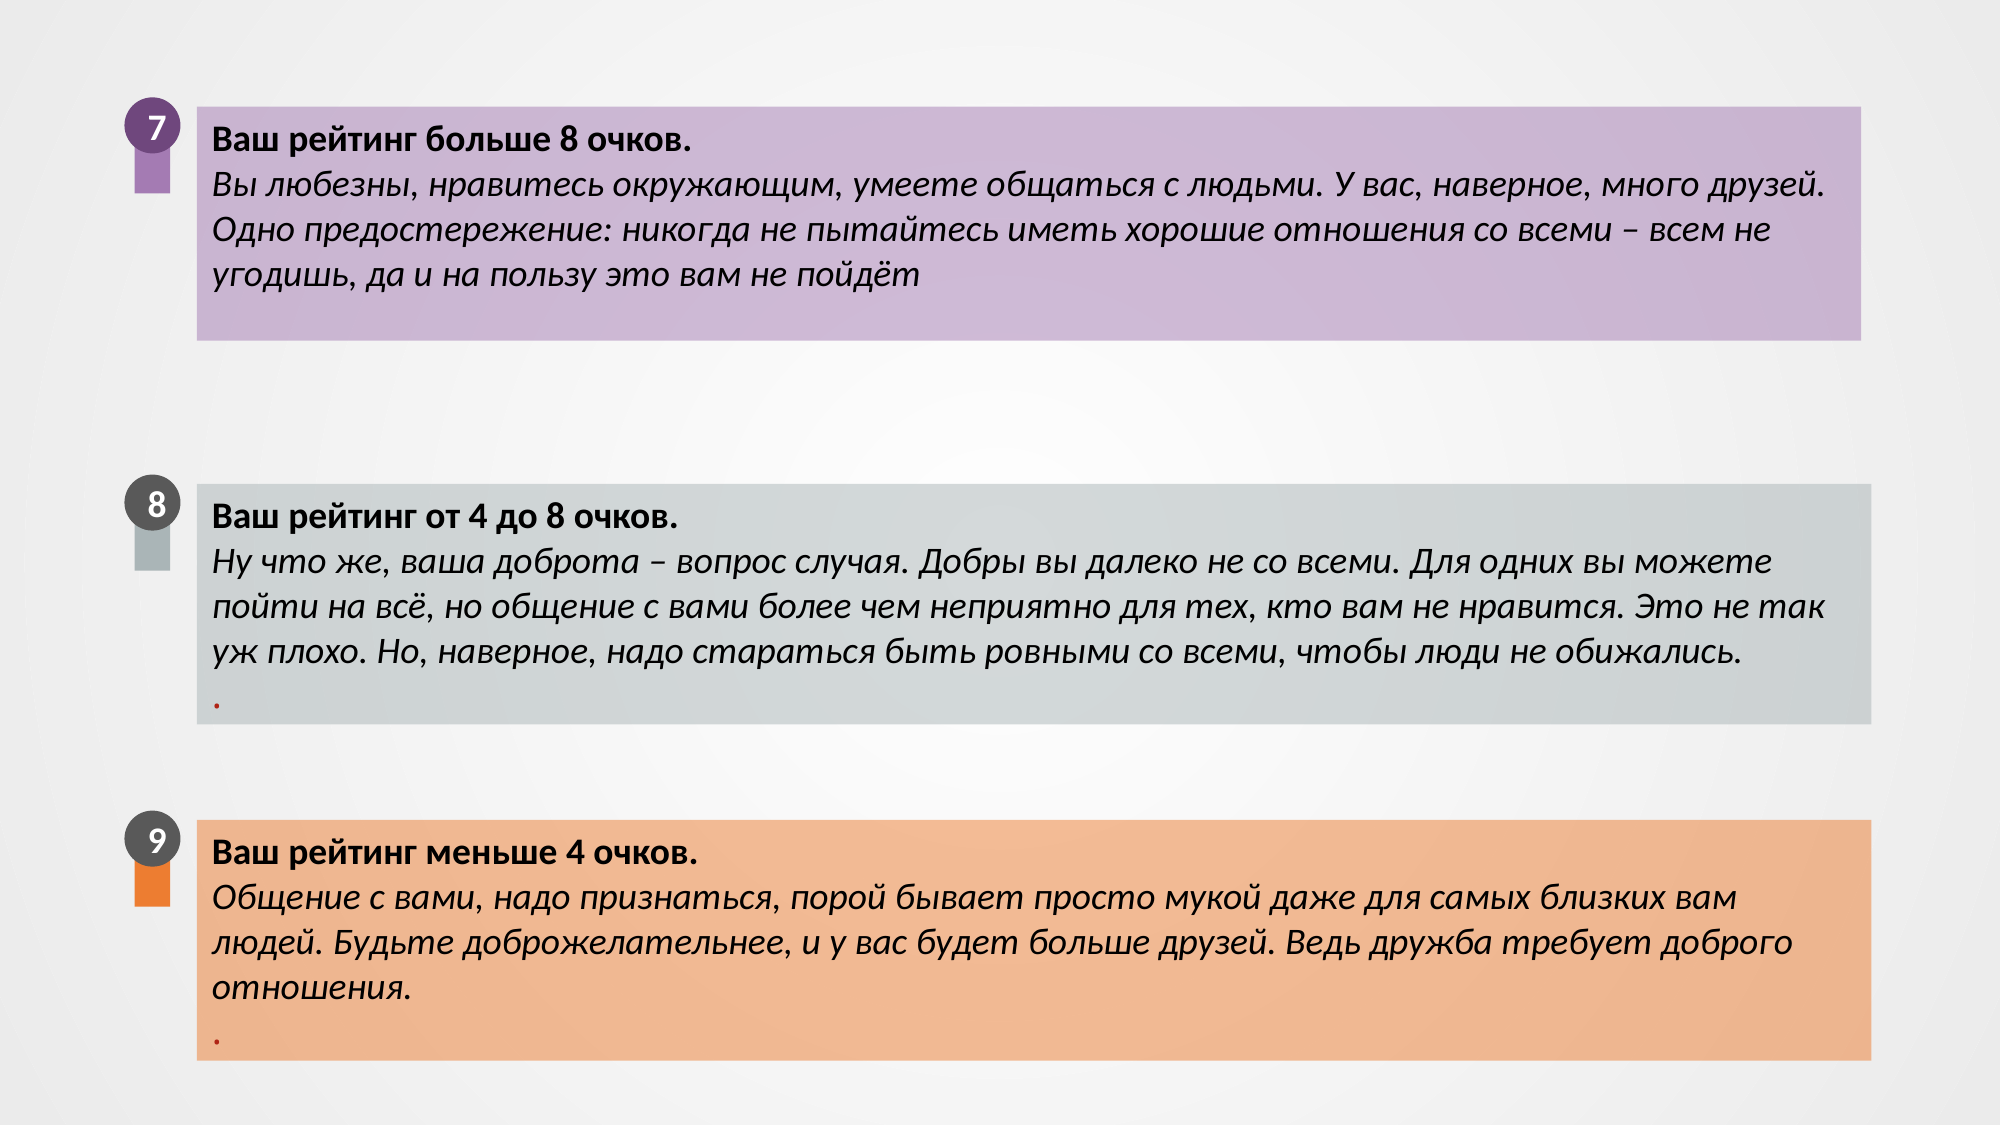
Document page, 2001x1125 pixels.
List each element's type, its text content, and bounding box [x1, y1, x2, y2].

text_box 9 [124, 810, 181, 867]
text_box [134, 861, 171, 907]
text_box Ваш рейтинг больше 8 очков. Вы любезны, нравитесь окружающим, умеете общаться с людьми. У вас, наверное, много друзей. Одно предостережение: никогда не пытайтесь иметь хорошие отношения со всеми – всем не угодишь, да и на пользу это вам не пойдёт [196, 106, 1862, 341]
text_box 7 [124, 97, 181, 154]
text_box [134, 525, 171, 571]
text_box [134, 148, 171, 194]
text_box 8 [124, 474, 181, 531]
text_box Ваш рейтинг меньше 4 очков. Общение с вами, надо признаться, порой бывает просто мукой даже для самых близких вам людей. Будьте доброжелательнее, и у вас будет больше друзей. Ведь дружба требует доброго отношения. . [196, 819, 1872, 1061]
text_box Ваш рейтинг от 4 до 8 очков. Ну что же, ваша доброта – вопрос случая. Добры вы далеко не со всеми. Для одних вы можете пойти на всё, но общение с вами более чем неприятно для тех, кто вам не нравится. Это не так уж плохо. Но, наверное, надо стараться быть ровными со всеми, чтобы люди не обижались. . [196, 483, 1872, 725]
